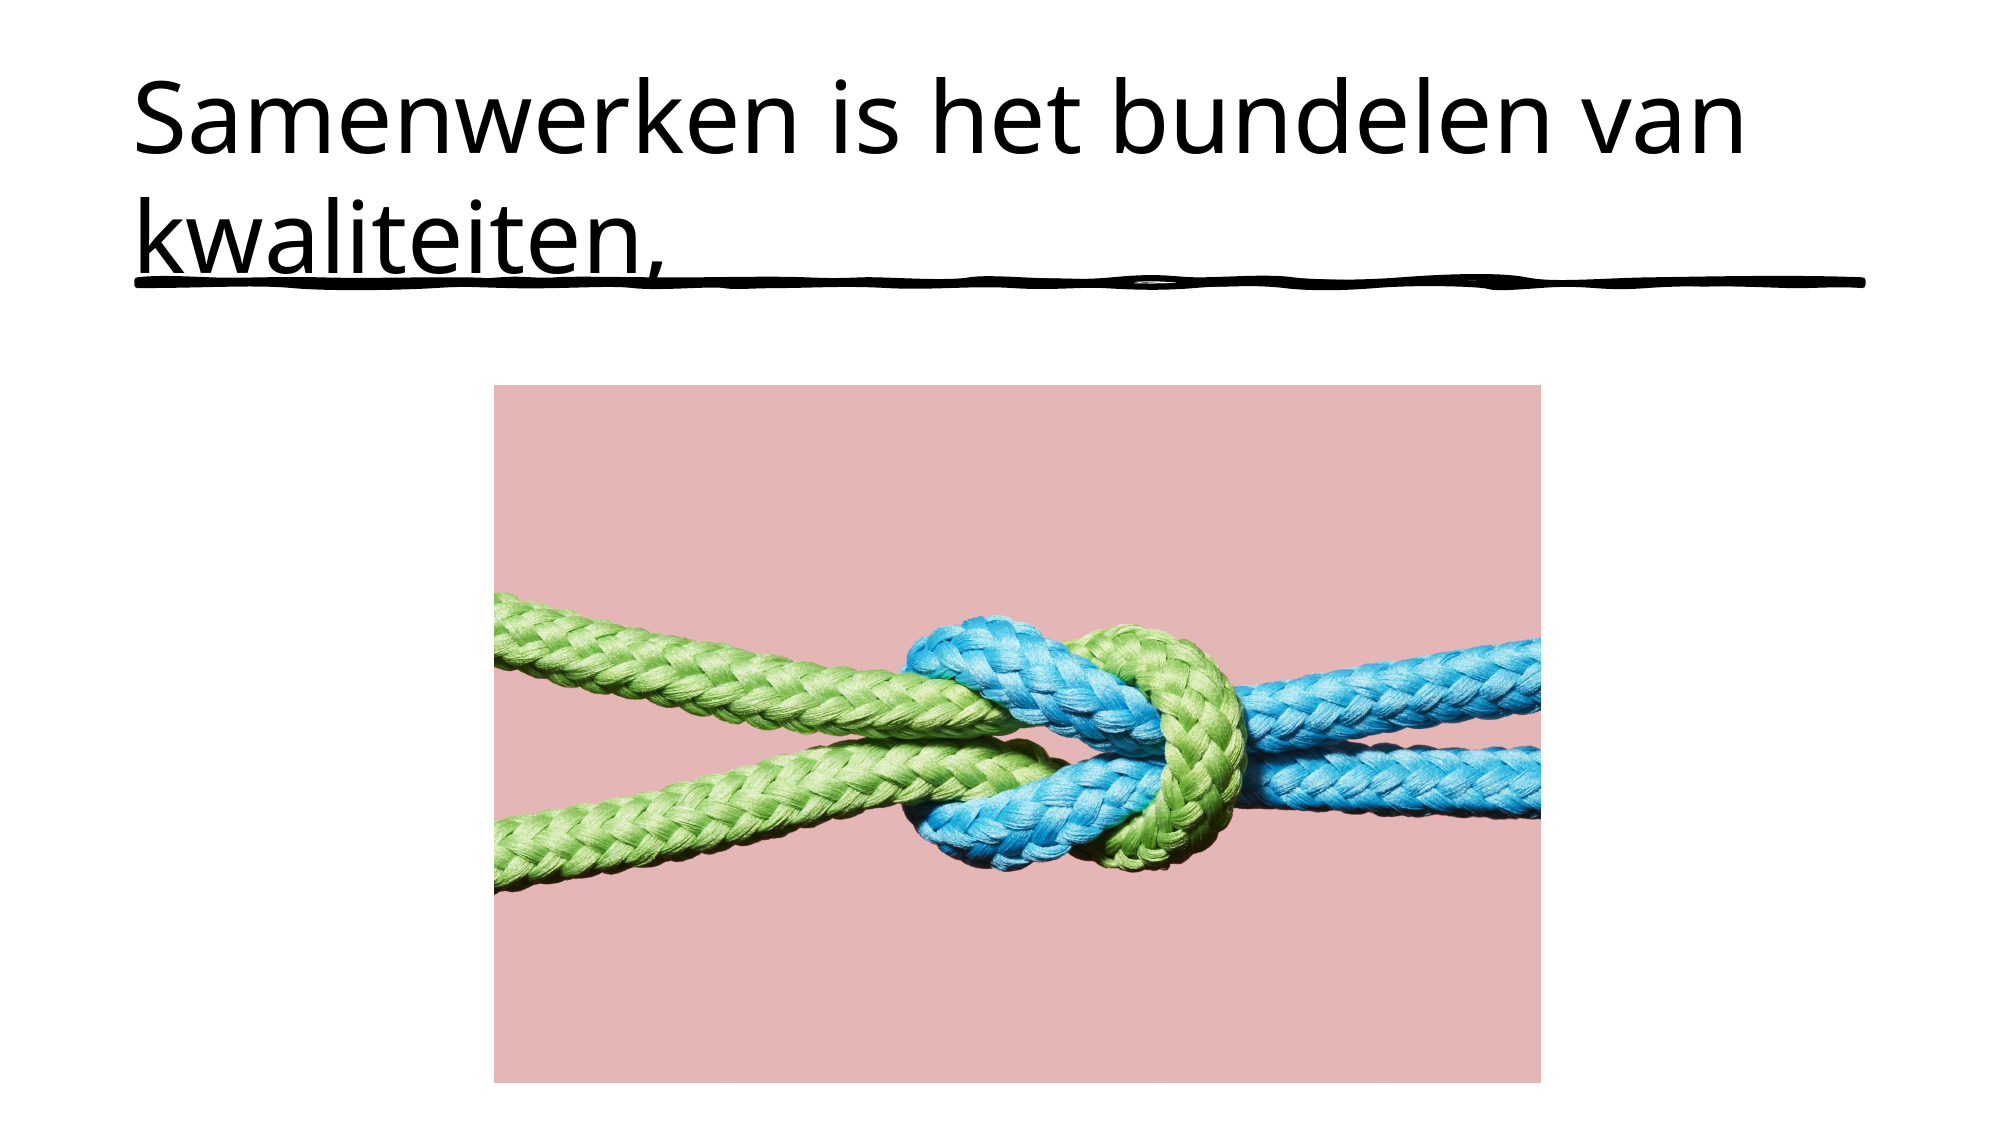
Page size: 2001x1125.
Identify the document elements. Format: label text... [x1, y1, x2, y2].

title Samenwerken is het bundelen van kwaliteiten, [117, 0, 1843, 347]
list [494, 385, 1541, 1084]
